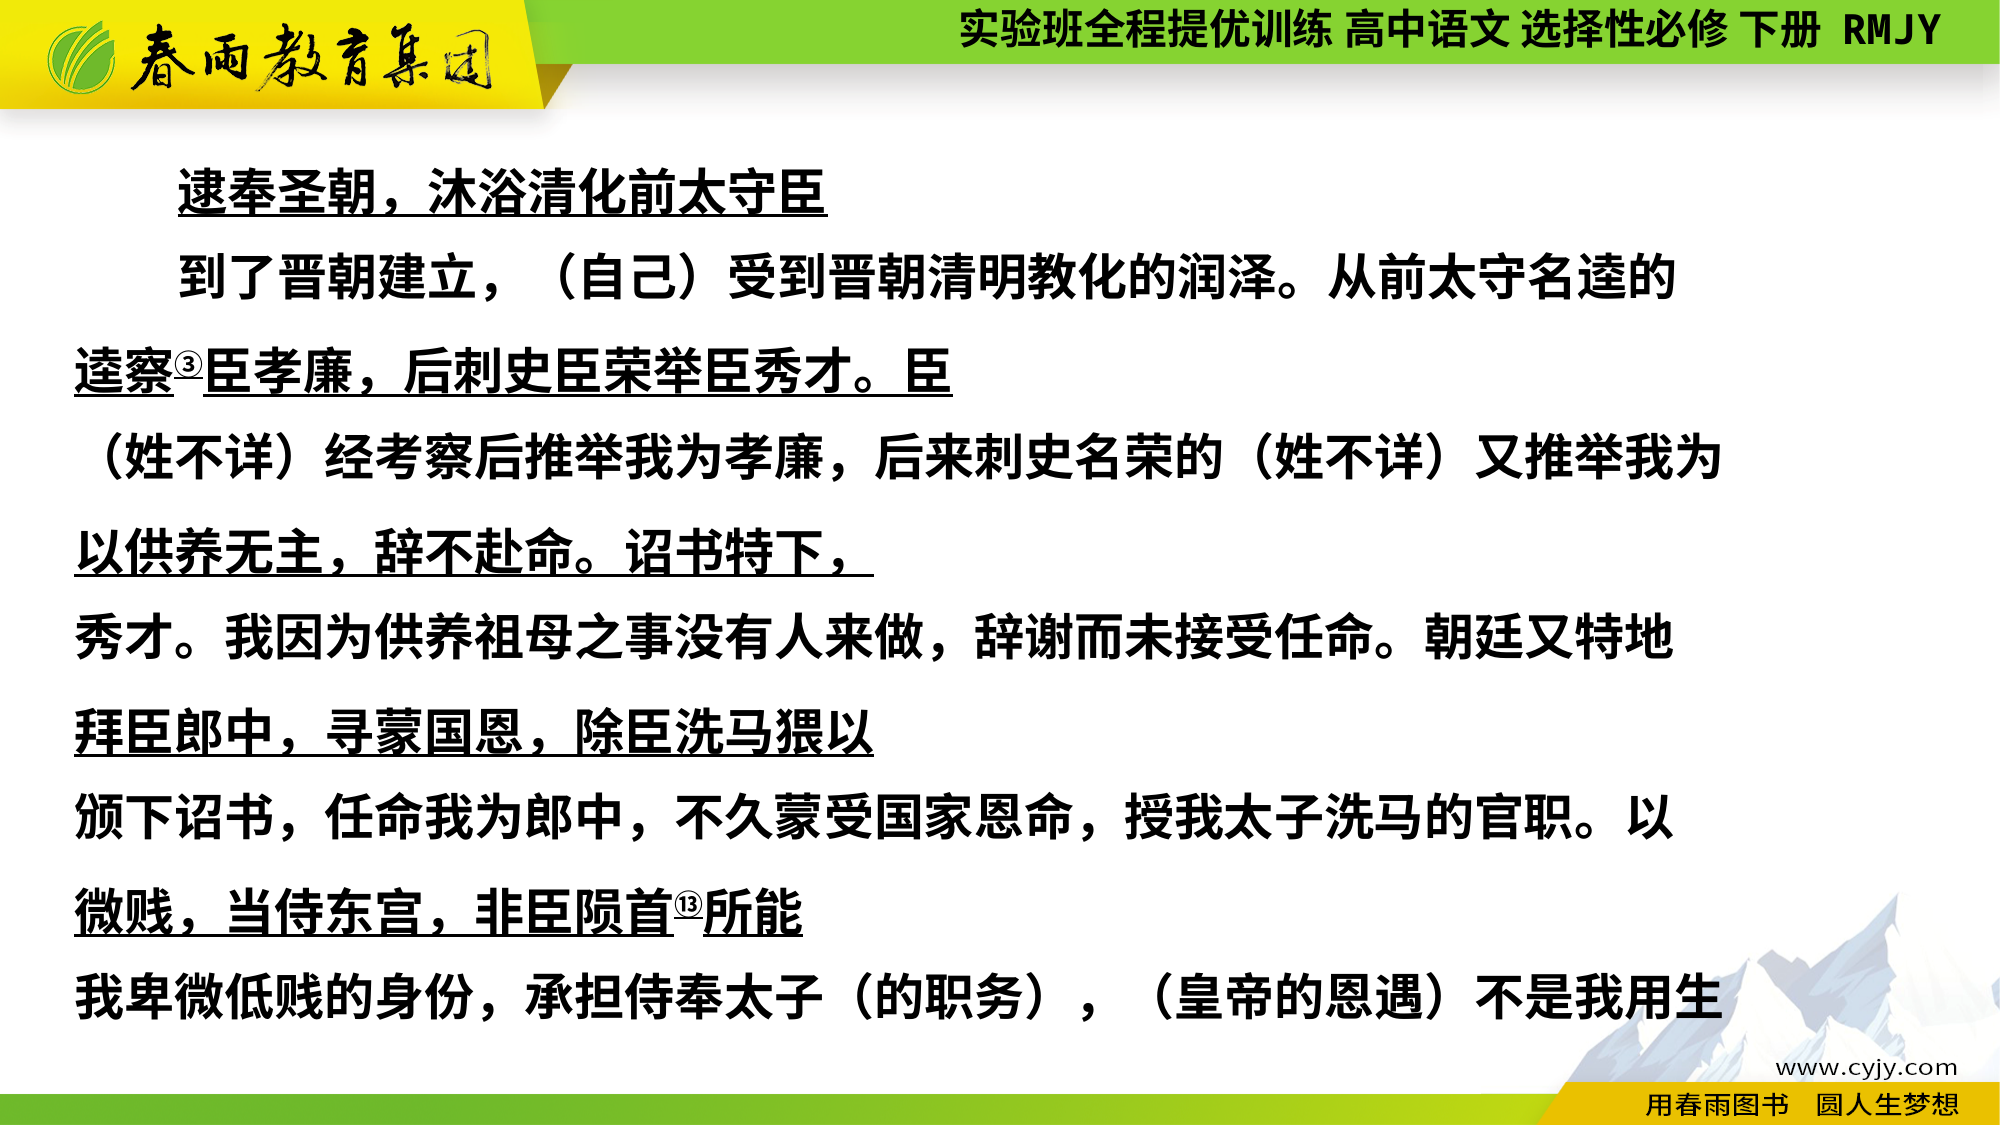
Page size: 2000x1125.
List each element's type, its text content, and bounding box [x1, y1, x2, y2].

text_box 到了晋朝建立，（自己）受到晋朝清明教化的润泽。从前太守名逵的 （姓不详）经考察后推举我为孝廉，后来刺史名荣的（姓不详）又推举我为 秀才。我因为供养祖母之事没有人来做，辞谢而未接受任命。朝廷又特地 颁下诏书，任命我为郎中，不久蒙受国家恩命，授我太子洗马的官职。以 我卑微低贱的身份，承担侍奉太子（的职务），（皇帝的恩遇）不是我用生 [59, 208, 1944, 1033]
picture [0, 0, 2000, 1125]
